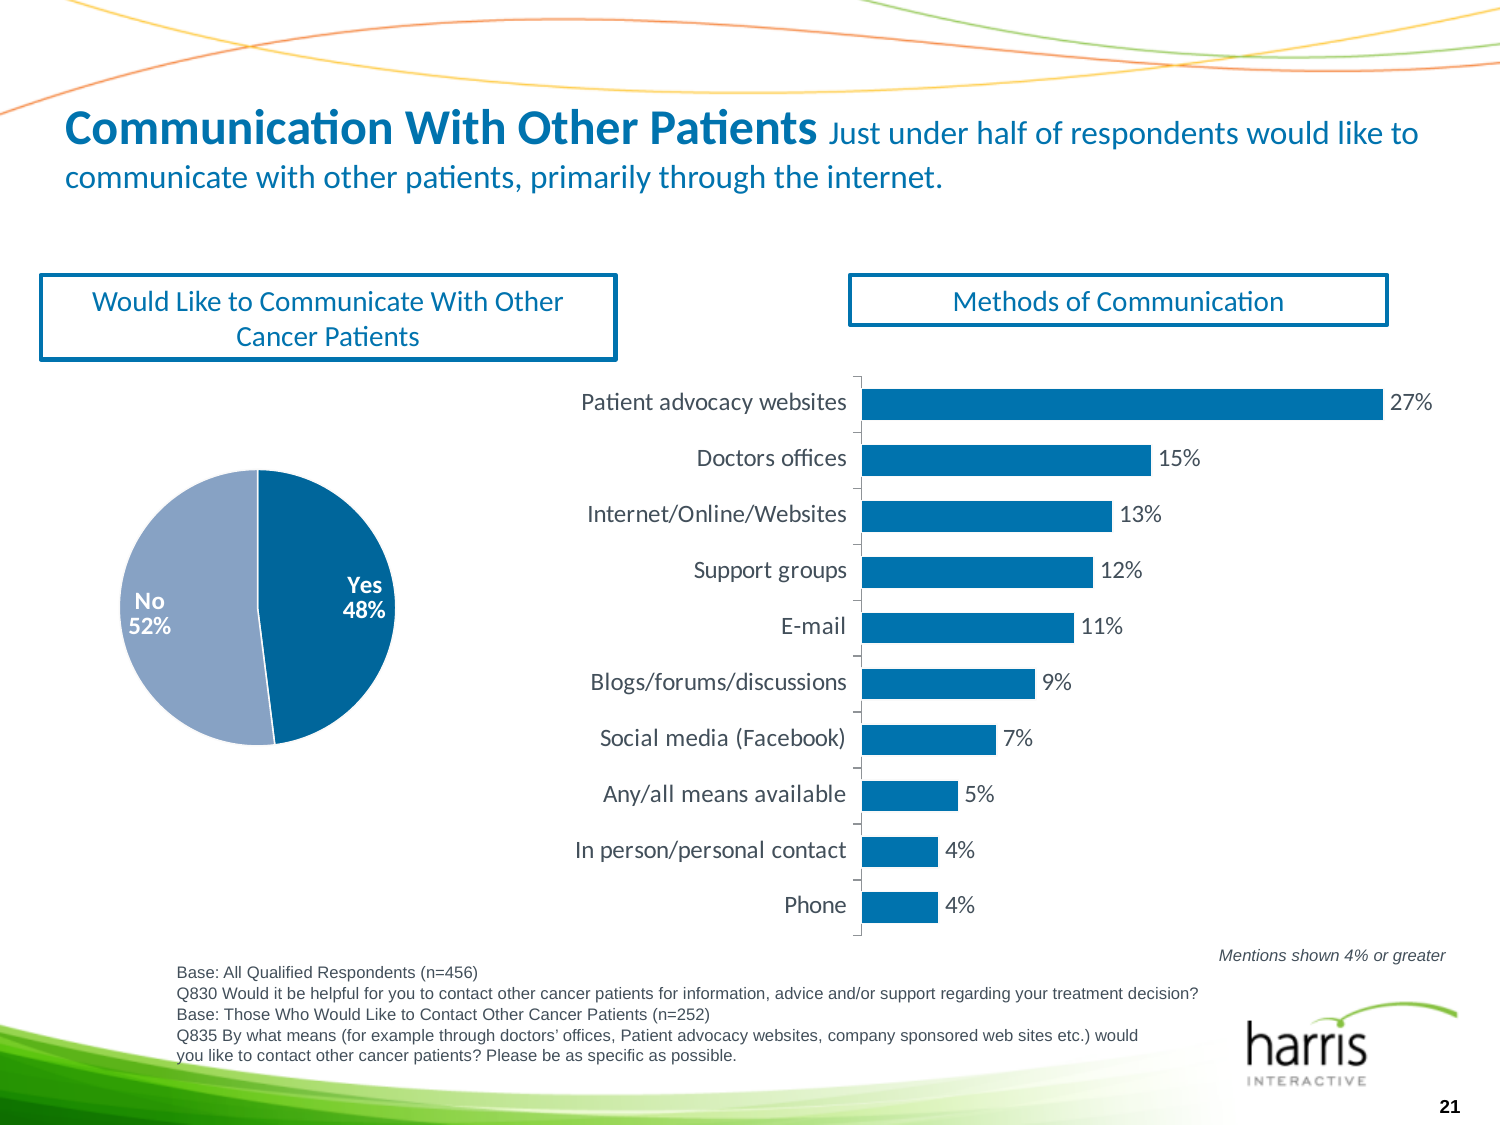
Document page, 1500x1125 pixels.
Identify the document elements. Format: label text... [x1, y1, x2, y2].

text_box Base: All Qualified Respondents (n=456) Q830 Would it be helpful for you to contact other cancer patients for information, advice and/or support regarding your treatment decision? Base: Those Who Would Like to Contact Other Cancer Patients (n=252) Q835 By what means (for example through doctors’ offices, Patient advocacy websites, company sponsored web sites etc.) would you like to contact other cancer patients? Please be as specific as possible. [161, 954, 1362, 1072]
text_box 21 [1400, 1087, 1500, 1125]
text_box Methods of Communication [848, 273, 1389, 327]
text_box Would Like to Communicate With Other Cancer Patients [39, 273, 618, 362]
title Communication With Other Patients Just under half of respondents would like to communicate with other patients, primarily through the internet. [49, 87, 1451, 176]
chart [49, 349, 1463, 963]
picture [0, 0, 1500, 1125]
